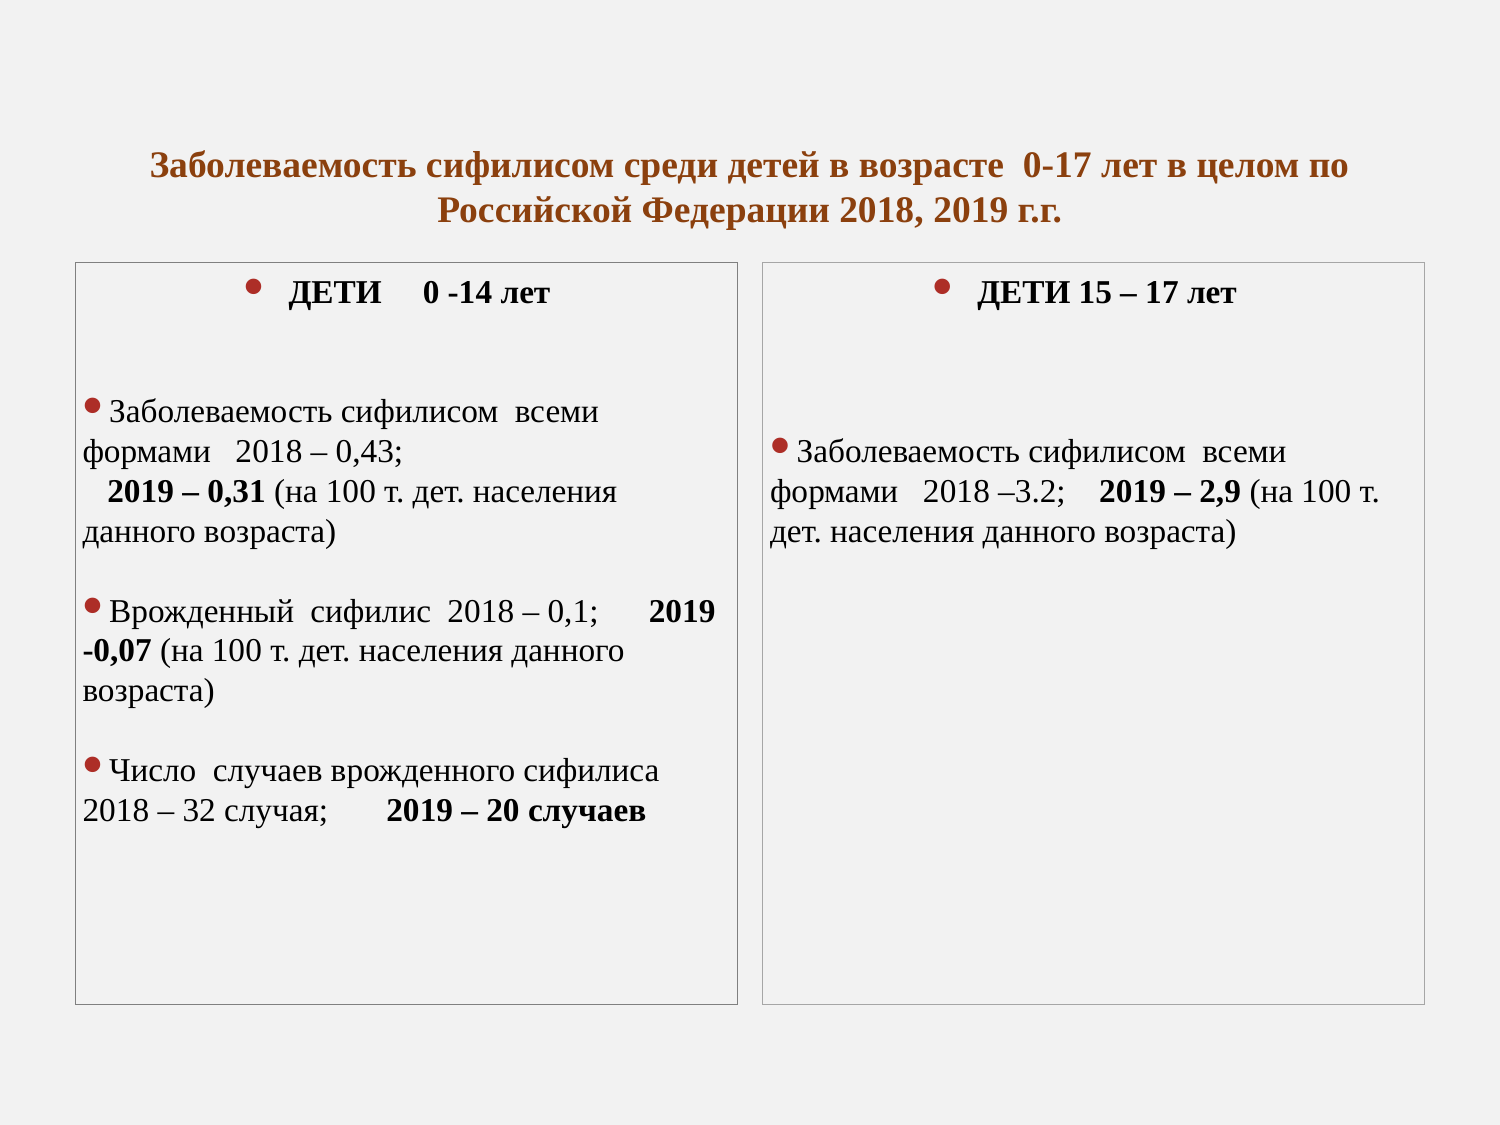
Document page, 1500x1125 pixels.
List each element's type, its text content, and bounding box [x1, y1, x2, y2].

list ДЕТИ 15 – 17 лет Заболеваемость сифилисом всеми формами 2018 –3.2; 2019 – 2,9 (на 100 т. дет. населения данного возраста) [762, 262, 1425, 1005]
title Заболеваемость сифилисом среди детей в возрасте 0-17 лет в целом по Российской Федерации 2018, 2019 г.г. [75, 50, 1425, 238]
list ДЕТИ 0 -14 лет Заболеваемость сифилисом всеми формами 2018 – 0,43; 2019 – 0,31 (на 100 т. дет. населения данного возраста) Врожденный сифилис 2018 – 0,1; 2019 -0,07 (на 100 т. дет. населения данного возраста) Число случаев врожденного сифилиса 2018 – 32 случая; 2019 – 20 случаев [75, 262, 738, 1005]
